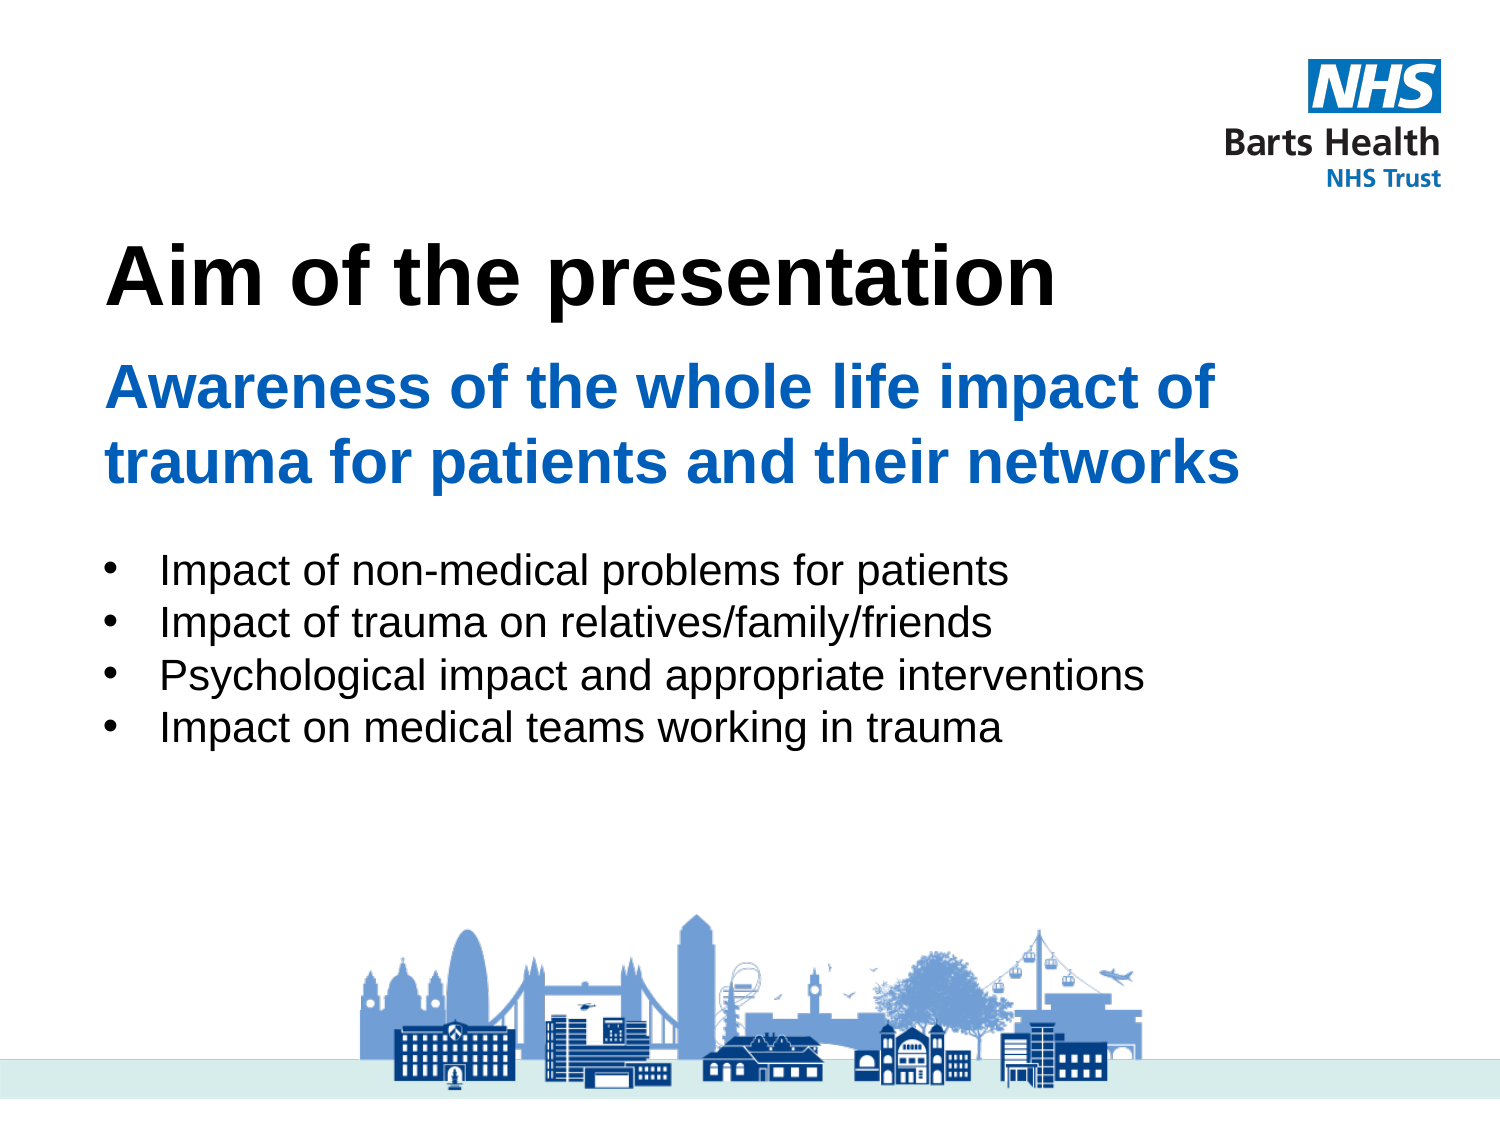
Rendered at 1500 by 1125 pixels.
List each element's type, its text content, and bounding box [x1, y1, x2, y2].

list Impact of non-medical problems for patients Impact of trauma on relatives/family/friends Psychological impact and appropriate interventions Impact on medical teams working in trauma [102, 541, 1396, 807]
title Aim of the presentation [104, 220, 1397, 324]
picture [0, 913, 1500, 1125]
picture [1226, 59, 1441, 187]
subtitle Awareness of the whole life impact of trauma for patients and their networks [104, 345, 1397, 498]
